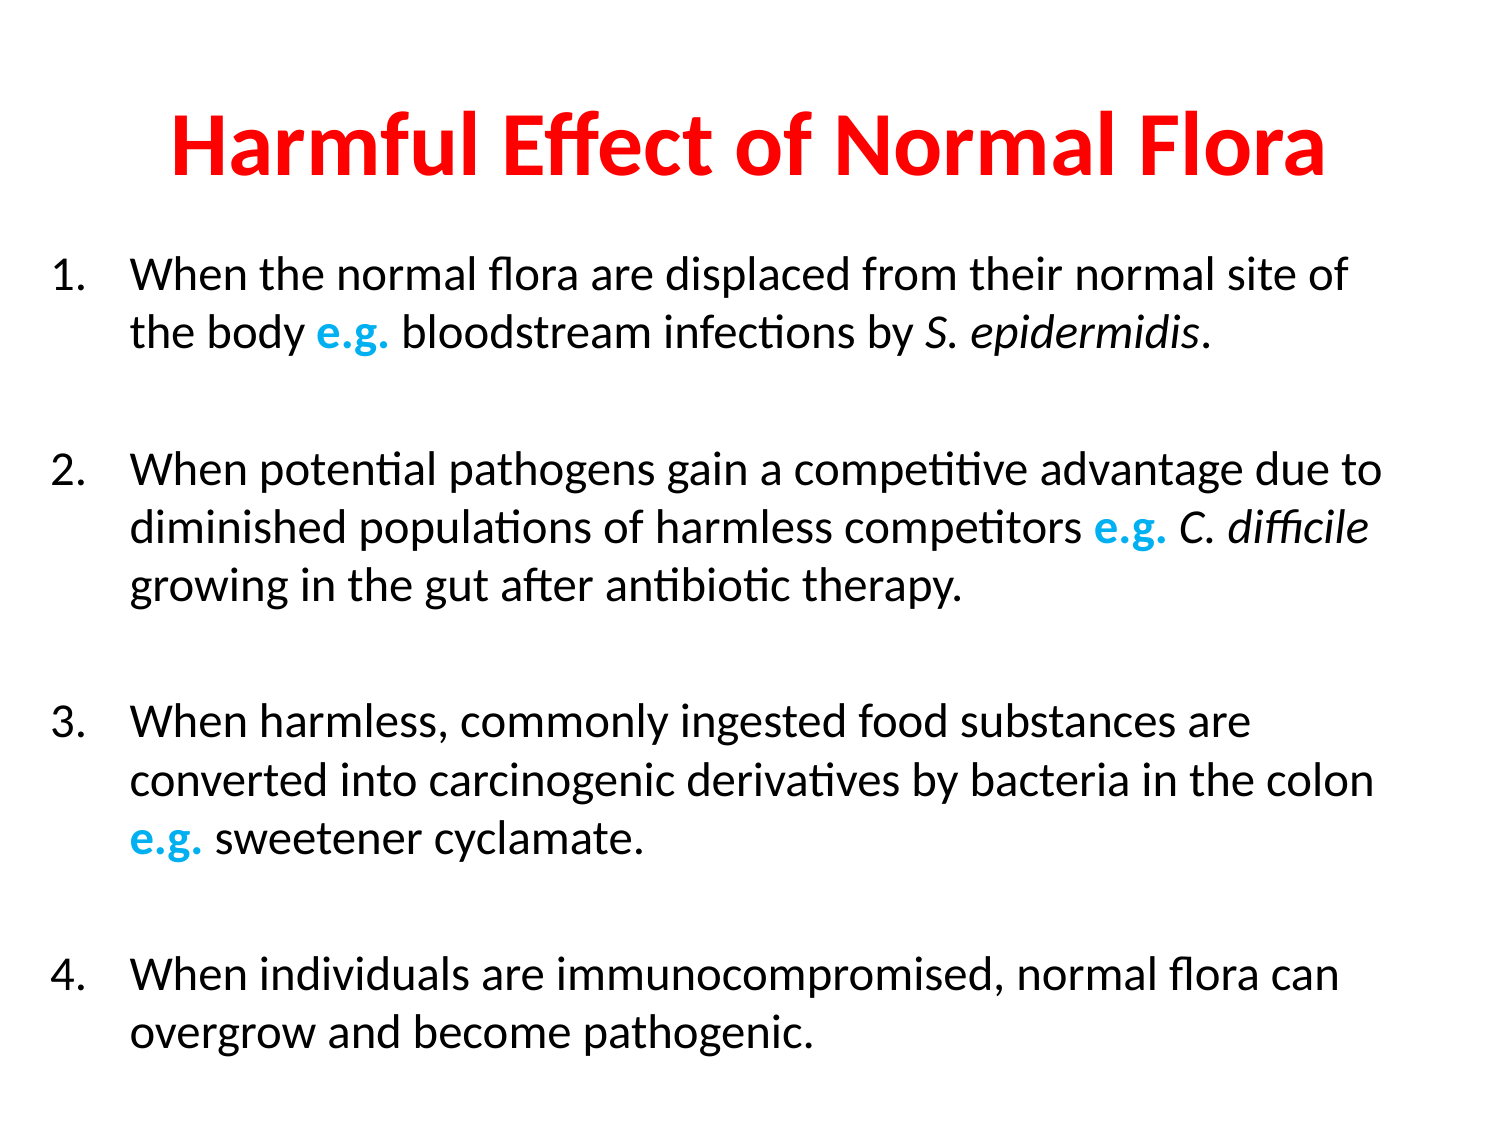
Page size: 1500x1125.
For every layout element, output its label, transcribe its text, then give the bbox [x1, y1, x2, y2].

list When the normal flora are displaced from their normal site of the body e.g. bloodstream infections by S. epidermidis. When potential pathogens gain a competitive advantage due to diminished populations of harmless competitors e.g. C. difficile growing in the gut after antibiotic therapy. When harmless, commonly ingested food substances are converted into carcinogenic derivatives by bacteria in the colon e.g. sweetener cyclamate. When individuals are immunocompromised, normal flora can overgrow and become pathogenic. [35, 234, 1425, 1067]
title Harmful Effect of Normal Flora [75, 45, 1425, 233]
